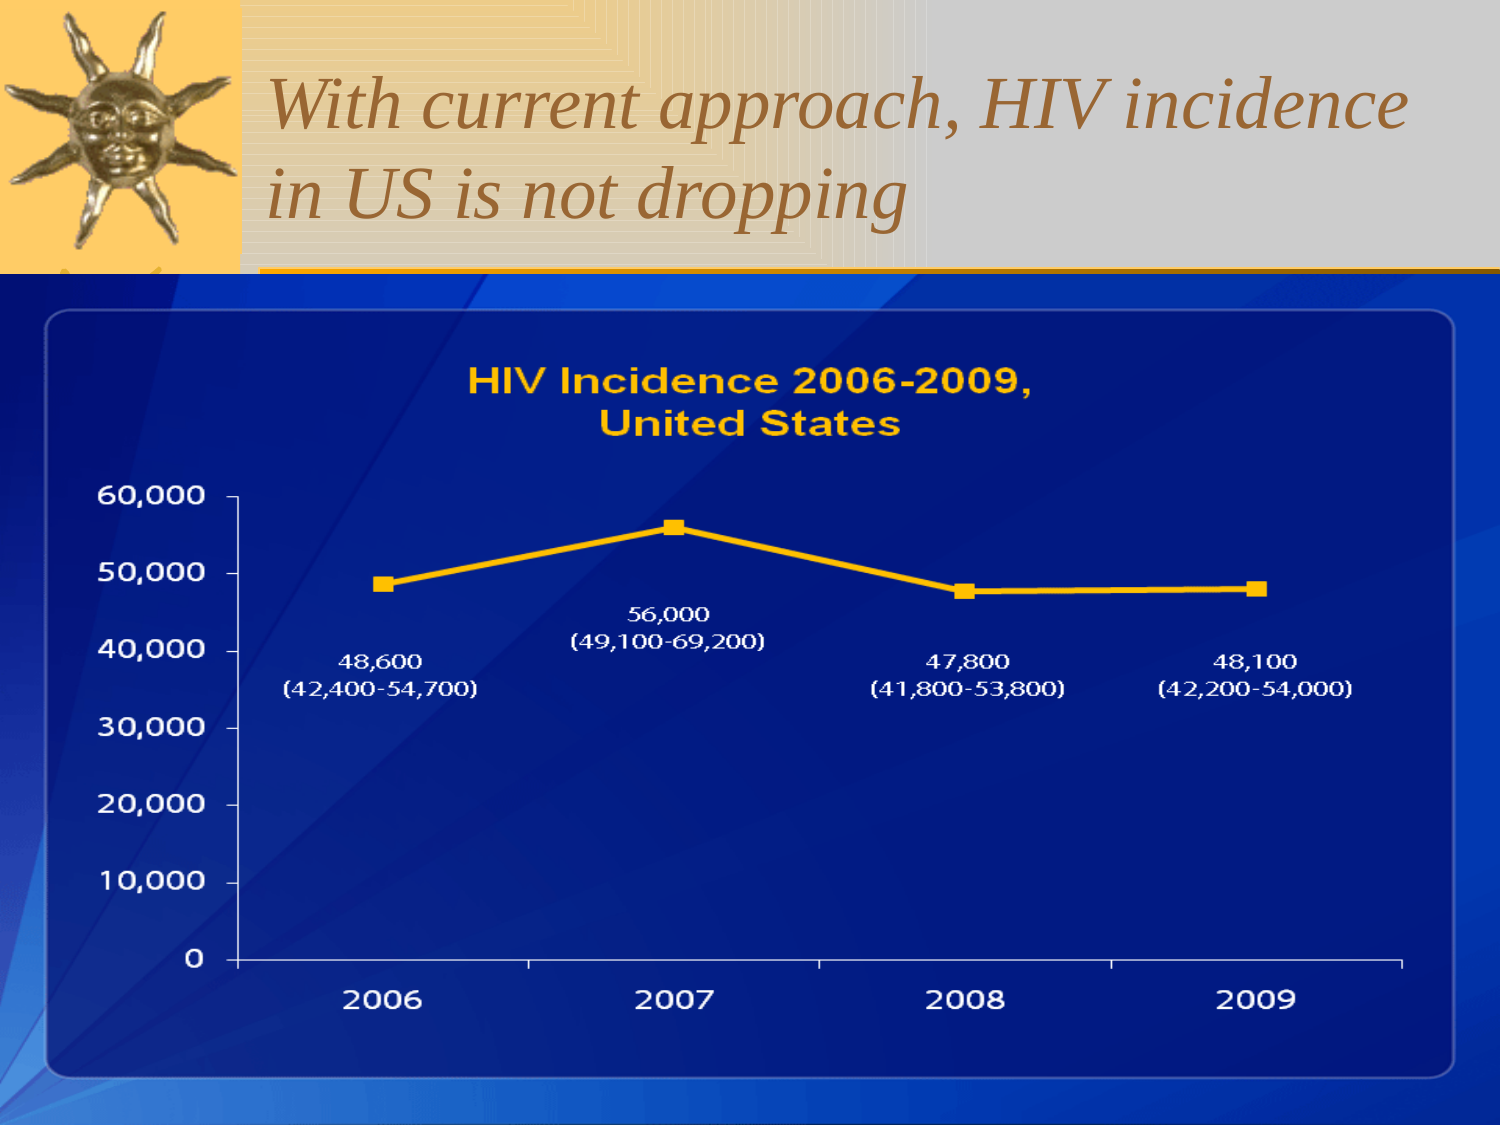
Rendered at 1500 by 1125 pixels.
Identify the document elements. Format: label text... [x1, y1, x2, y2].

title With current approach, HIV incidence in US is not dropping [250, 49, 1492, 238]
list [0, 274, 1500, 1125]
picture [1, 8, 242, 254]
